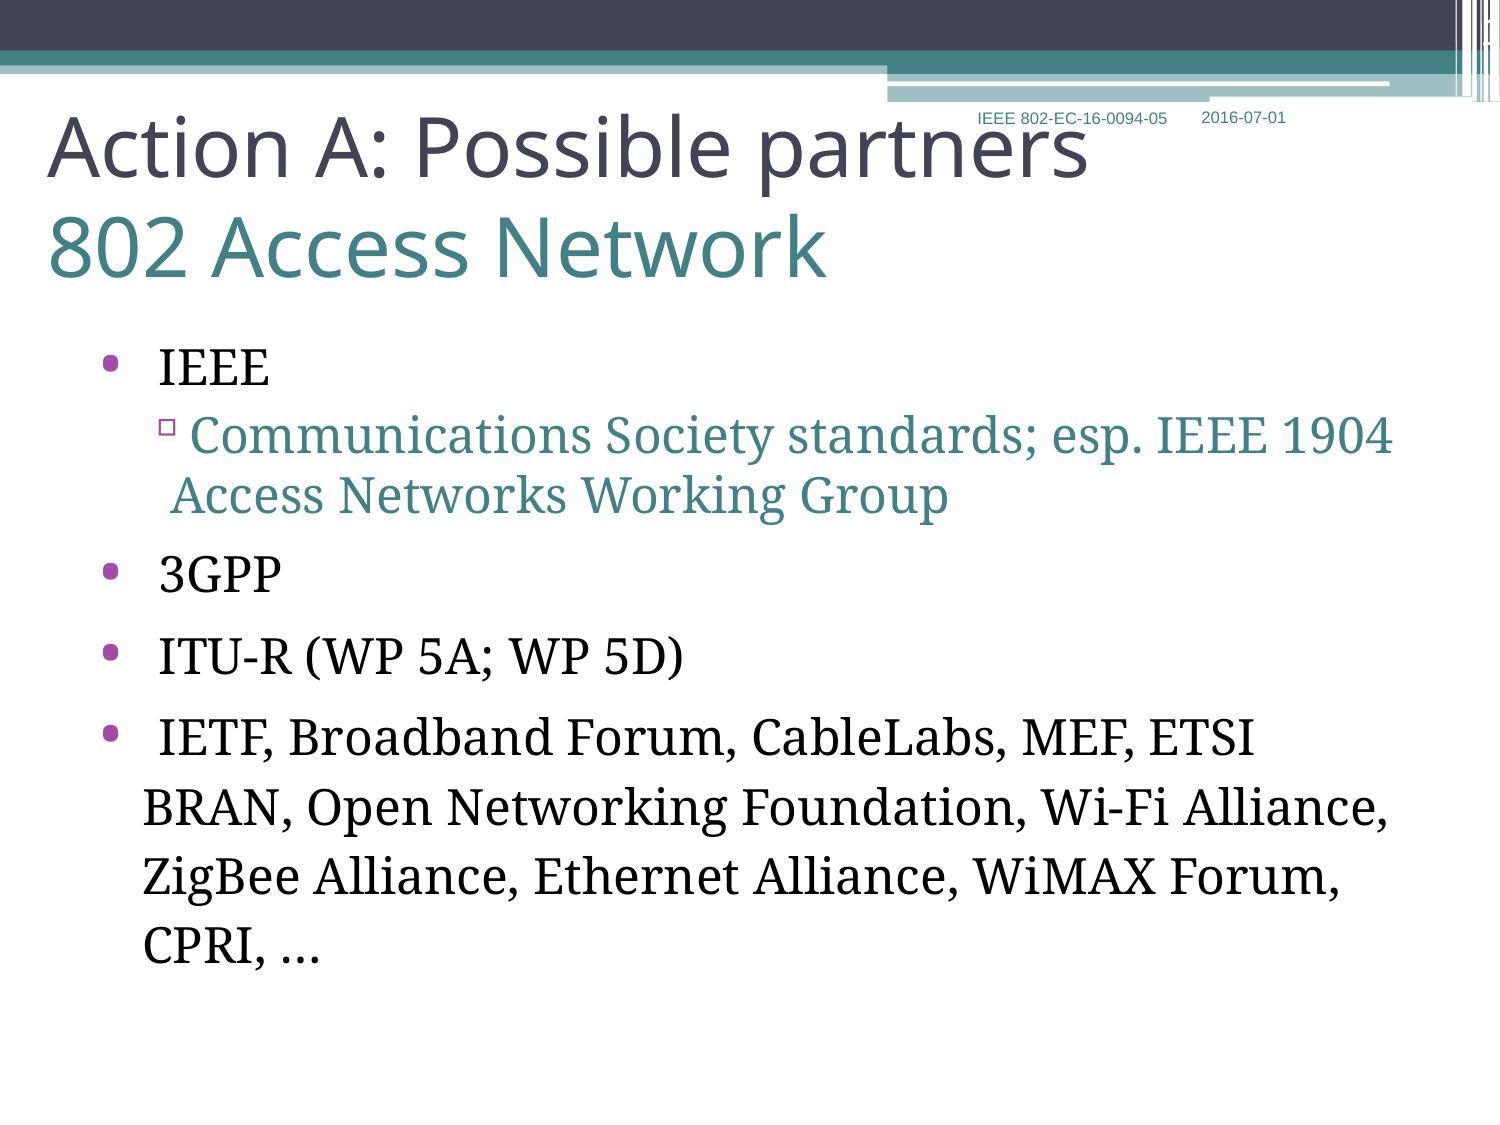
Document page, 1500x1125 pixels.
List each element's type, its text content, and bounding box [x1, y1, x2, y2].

list IEEE Communications Society standards; esp. IEEE 1904 Access Networks Working Group 3GPP ITU-R (WP 5A; WP 5D) IETF, Broadband Forum, CableLabs, MEF, ETSI BRAN, Open Networking Foundation, Wi-Fi Alliance, ZigBee Alliance, Ethernet Alliance, WiMAX Forum, CPRI, … [74, 286, 1426, 1079]
text_box [1490, 61, 1500, 102]
text_box [1462, 61, 1472, 96]
text_box 13 [1343, 0, 1500, 61]
title Action A: Possible partners 802 Access Network [39, 136, 1473, 251]
